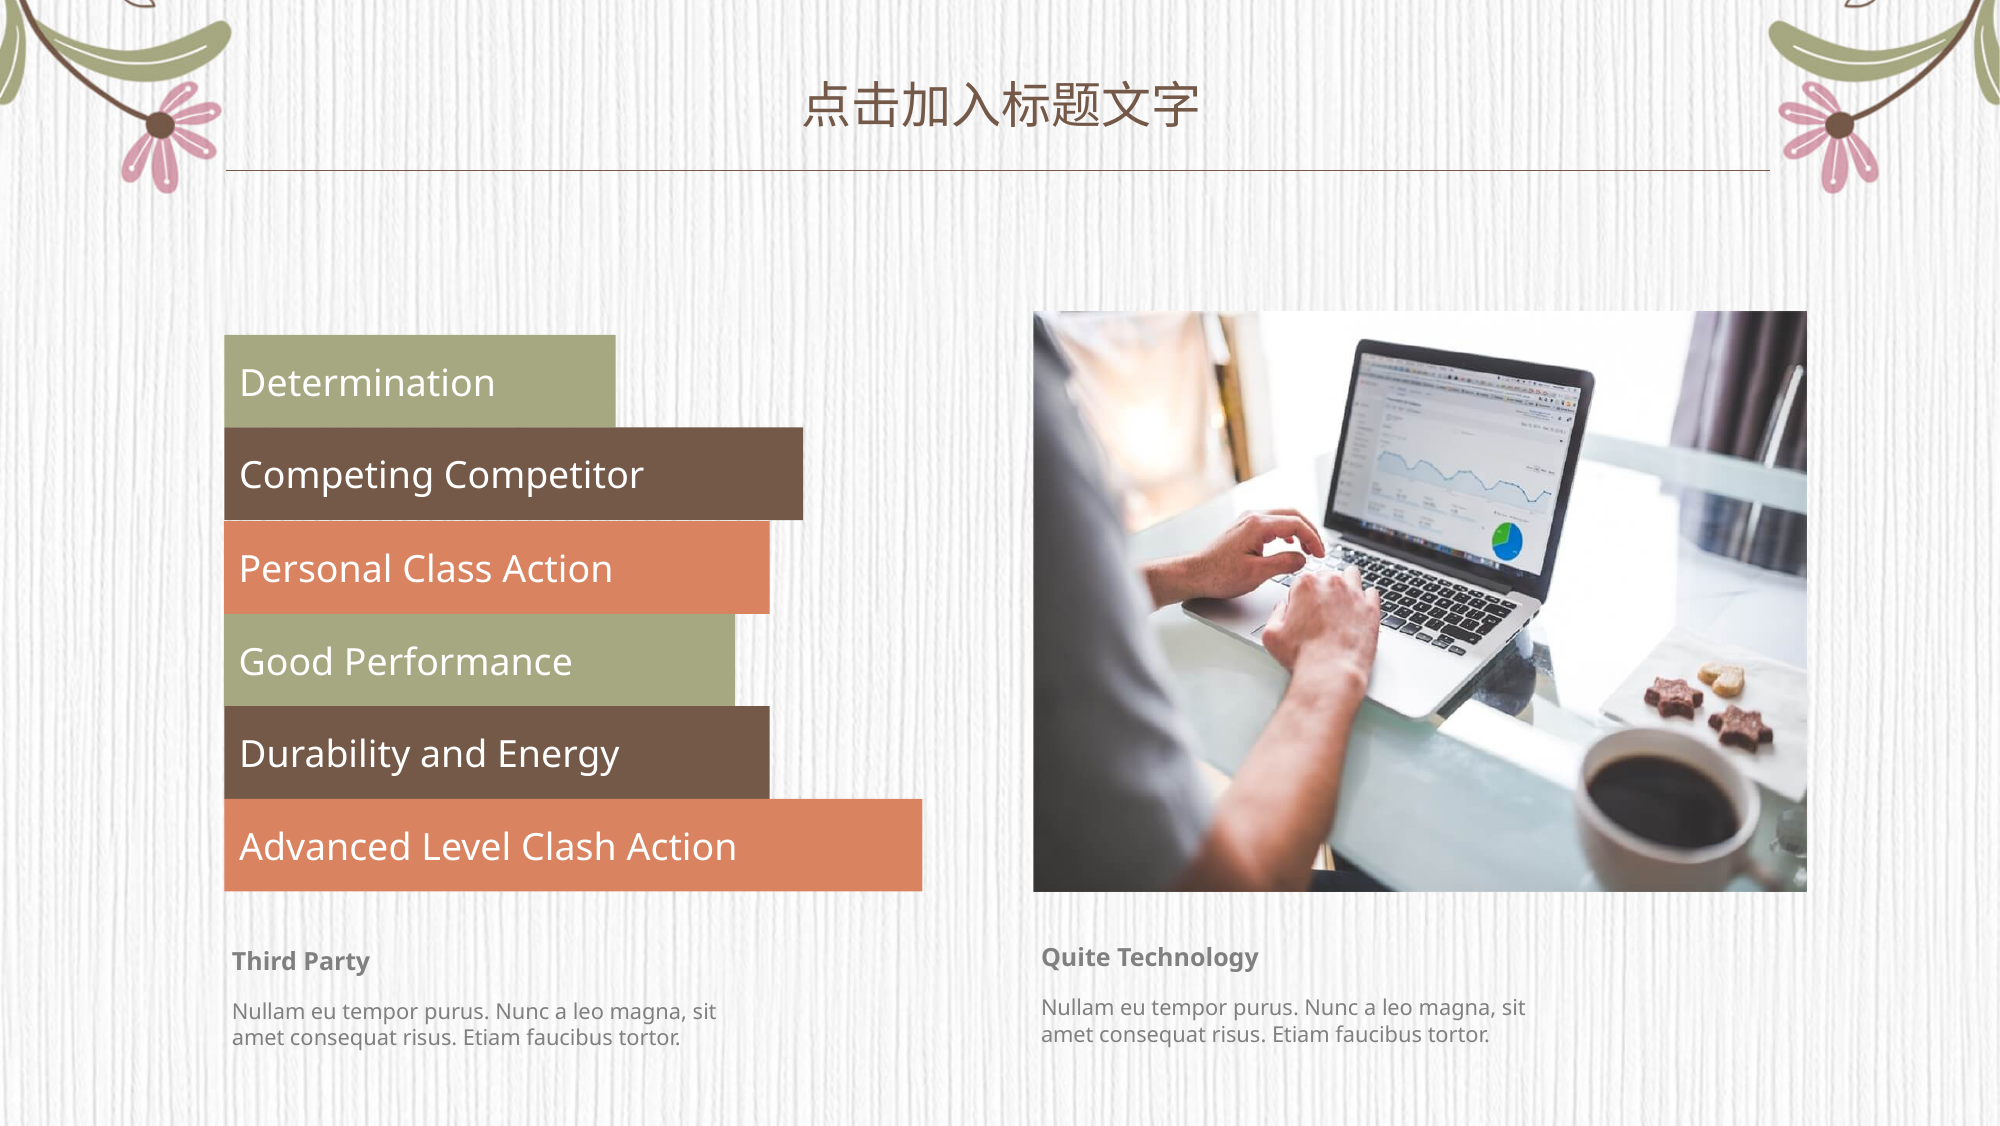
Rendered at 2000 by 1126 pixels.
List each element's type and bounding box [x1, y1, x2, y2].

text_box [223, 311, 1808, 1056]
text_box [226, 67, 1771, 171]
picture [0, 0, 2000, 1126]
